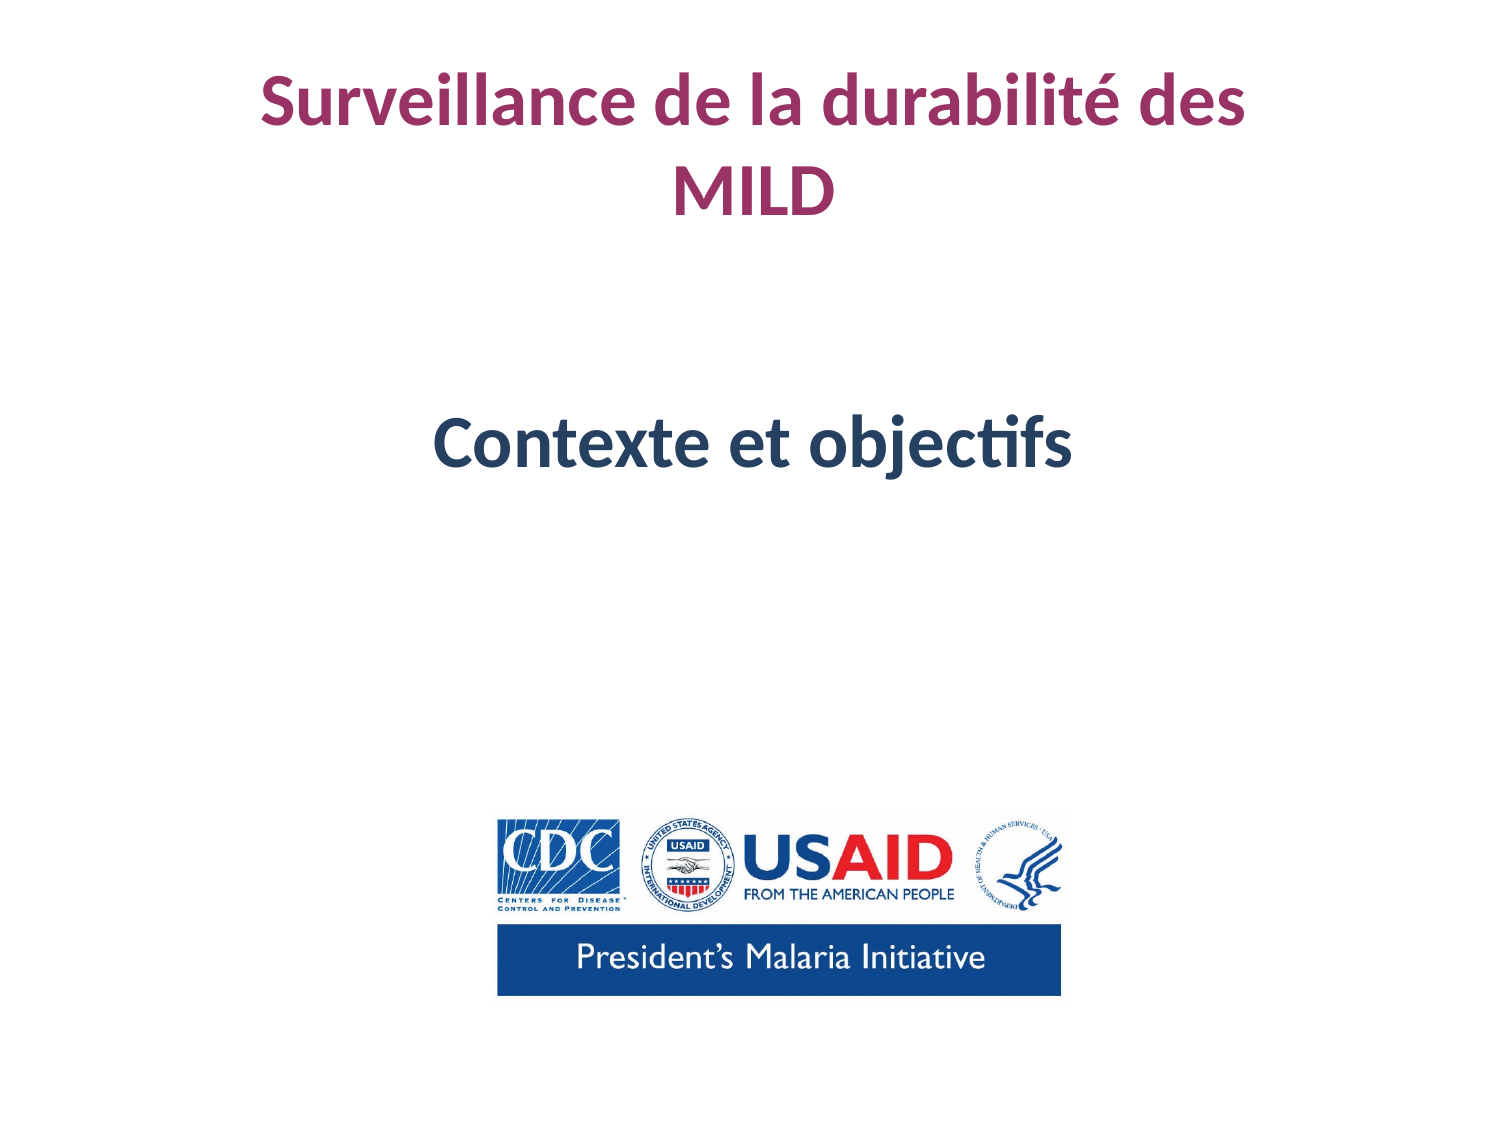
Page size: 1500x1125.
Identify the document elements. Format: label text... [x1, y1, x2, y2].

text_box Contexte et objectifs [57, 385, 1451, 490]
picture [489, 810, 1069, 1003]
text_box Surveillance de la durabilité des MILD [157, 42, 1351, 328]
